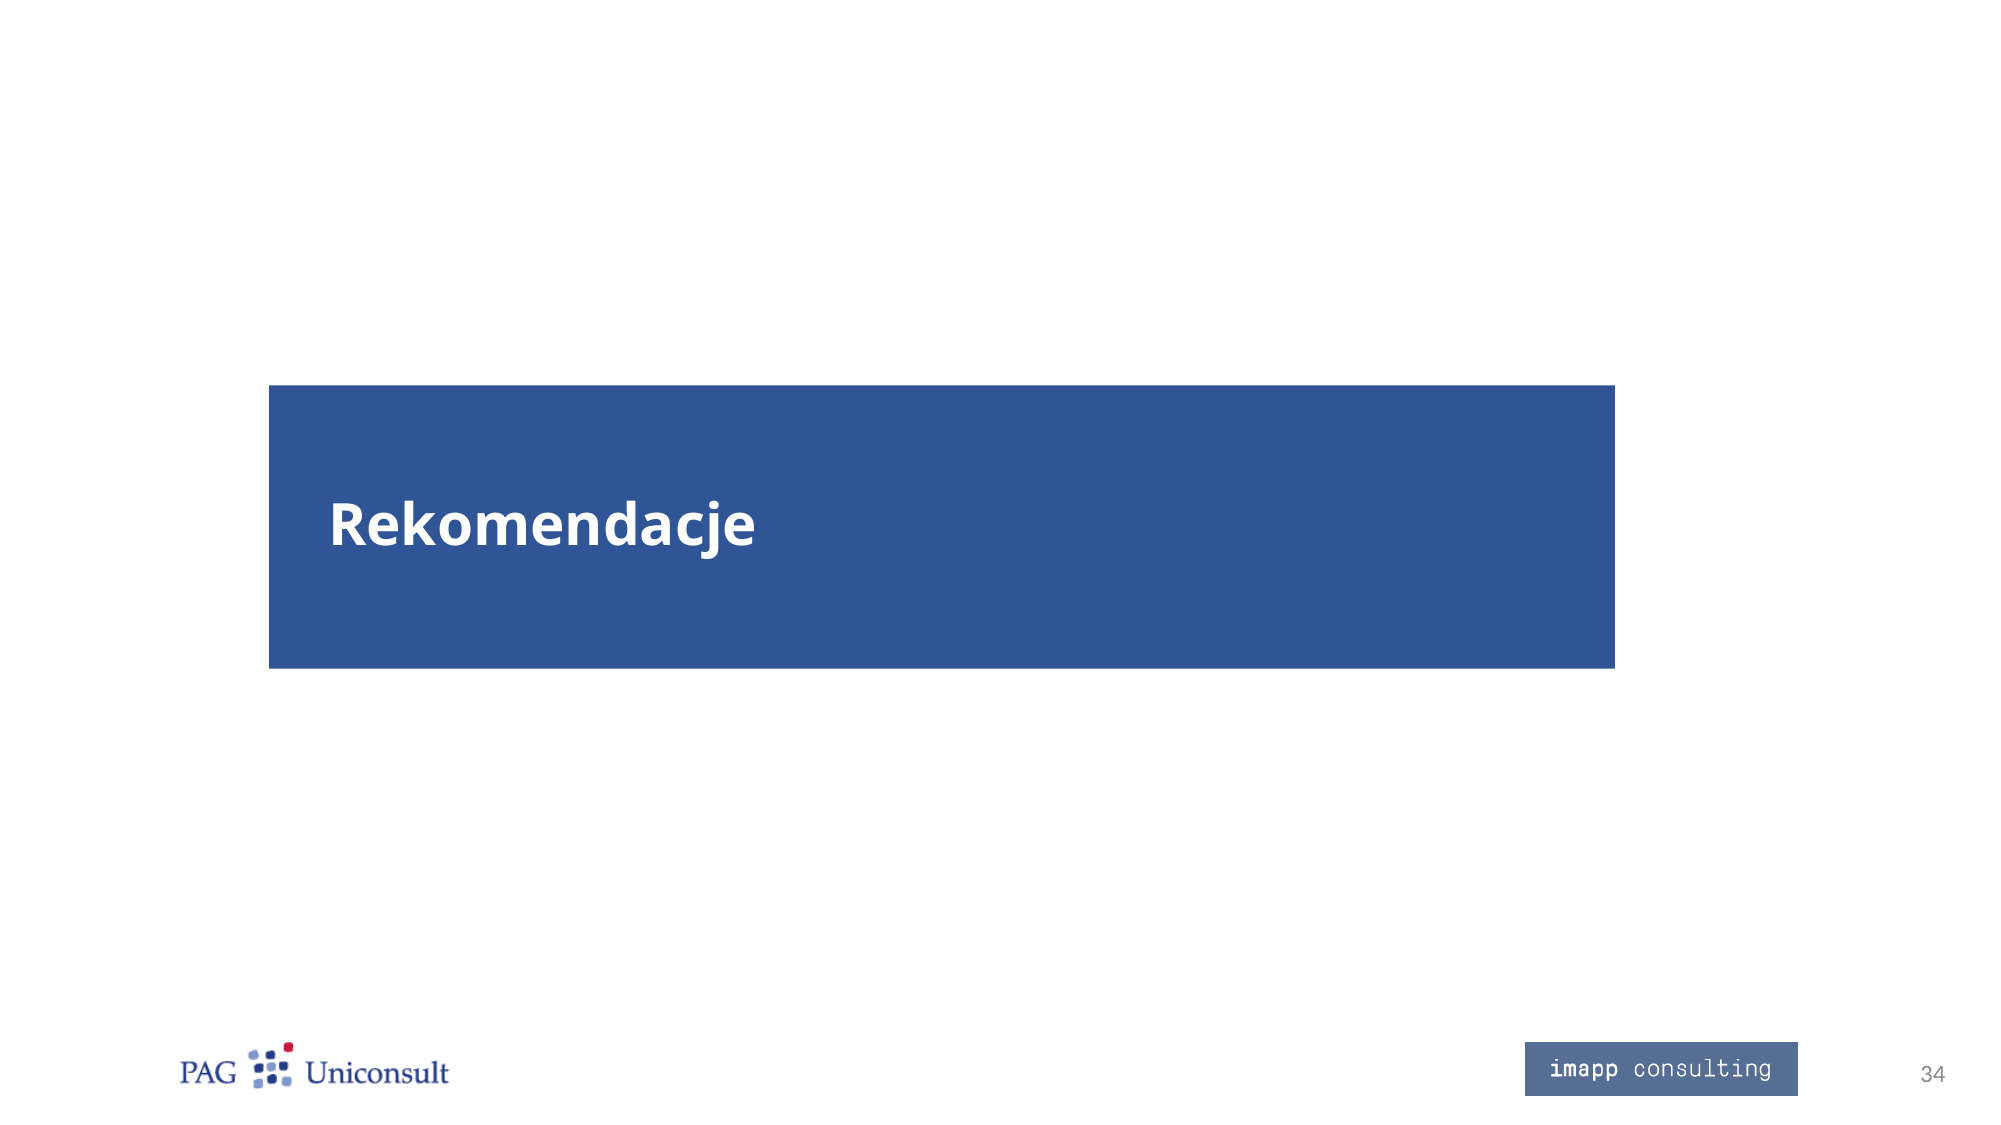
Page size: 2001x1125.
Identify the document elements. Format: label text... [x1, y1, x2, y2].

picture [165, 1040, 475, 1113]
slide_number 34 [1862, 1042, 1961, 1103]
title Rekomendacje [269, 385, 1615, 669]
